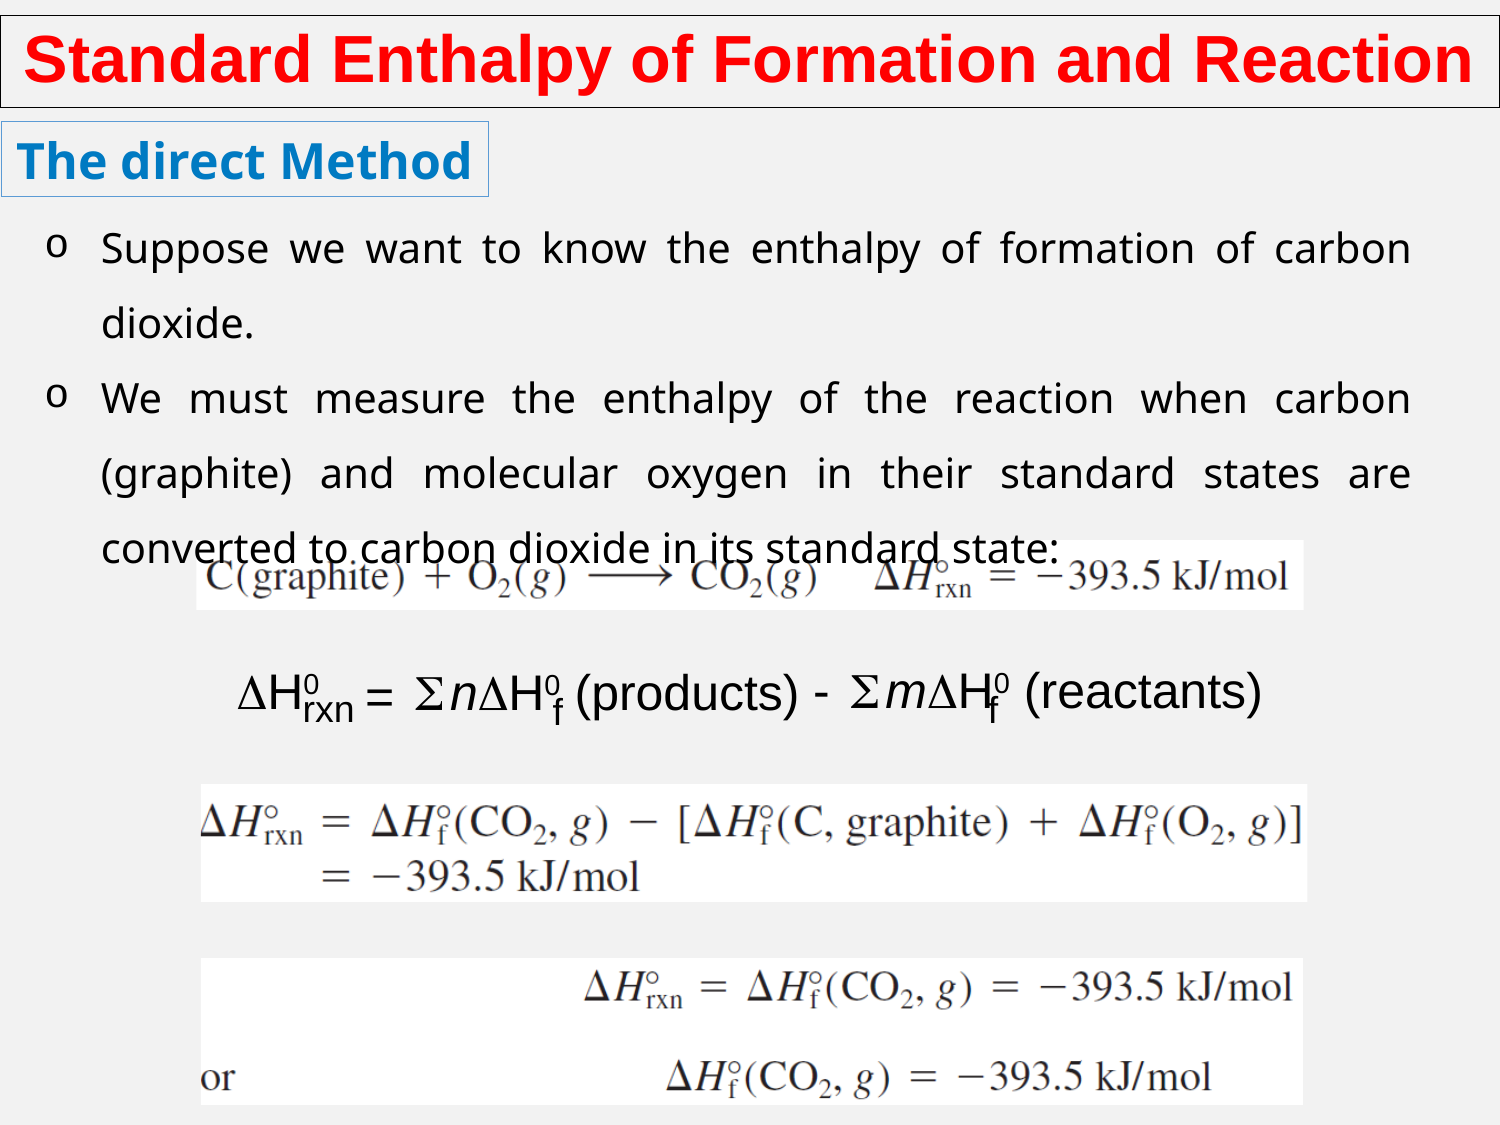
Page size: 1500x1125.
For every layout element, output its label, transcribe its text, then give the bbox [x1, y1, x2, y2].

text_box The direct Method [1, 121, 489, 197]
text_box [220, 651, 1280, 741]
text_box Suppose we want to know the enthalpy of formation of carbon dioxide. We must measure the enthalpy of the reaction when carbon (graphite) and molecular oxygen in their standard states are converted to carbon dioxide in its standard state: [29, 189, 1427, 580]
picture [200, 784, 1308, 902]
title Standard Enthalpy of Formation and Reaction [0, 15, 1500, 108]
picture [196, 540, 1304, 610]
picture [200, 958, 1303, 1105]
